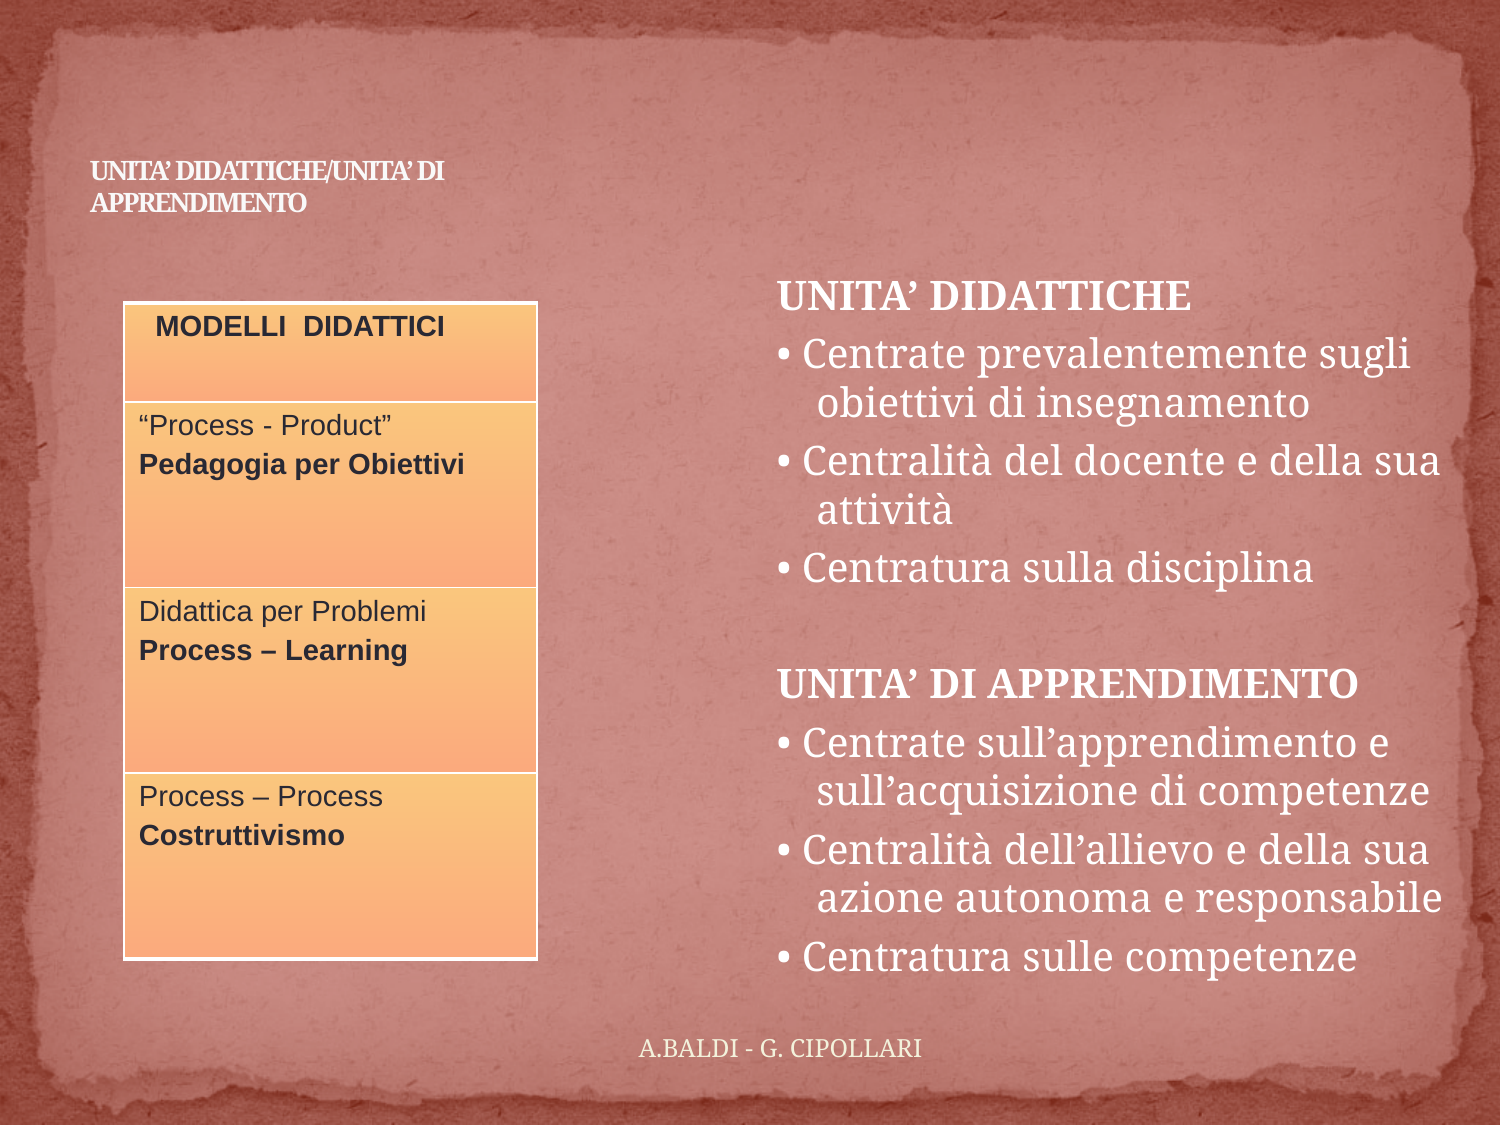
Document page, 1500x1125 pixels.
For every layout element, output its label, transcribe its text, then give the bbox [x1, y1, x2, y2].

title UNITA’ DIDATTICHE/UNITA’ DI APPRENDIMENTO [74, 24, 1425, 225]
list UNITA’ DIDATTICHE • Centrate prevalentemente sugli obiettivi di insegnamento • Centralità del docente e della sua attività • Centratura sulla disciplina UNITA’ DI APPRENDIMENTO • Centrate sull’apprendimento e sull’acquisizione di competenze • Centralità dell’allievo e della sua azione autonoma e responsabile • Centratura sulle competenze [761, 262, 1471, 1005]
footer A.BALDI - G. CIPOLLARI [350, 1017, 938, 1081]
table_cell “Process - Product” Pedagogia per Obiettivi [125, 403, 536, 587]
table_header MODELLI DIDATTICI [125, 305, 536, 401]
table_cell Process – Process Costruttivismo [125, 774, 536, 957]
table_cell Didattica per Problemi Process – Learning [125, 588, 536, 772]
